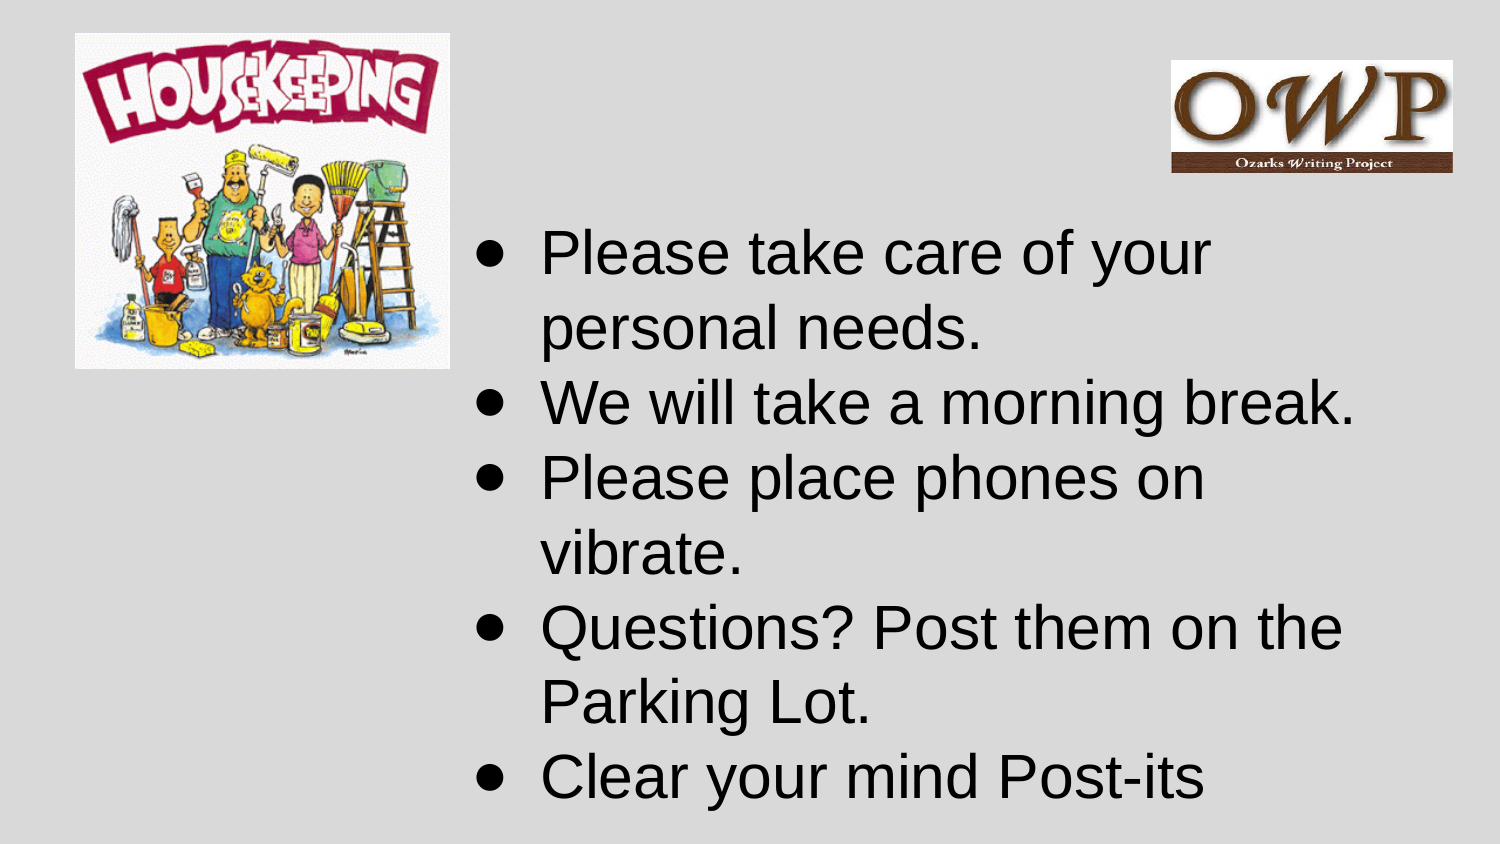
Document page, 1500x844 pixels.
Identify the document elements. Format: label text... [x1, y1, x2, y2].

picture [1170, 60, 1453, 174]
picture [74, 33, 451, 370]
list Please take care of your personal needs. We will take a morning break. Please place phones on vibrate. Questions? Post them on the Parking Lot. Clear your mind Post-its [450, 196, 1425, 808]
